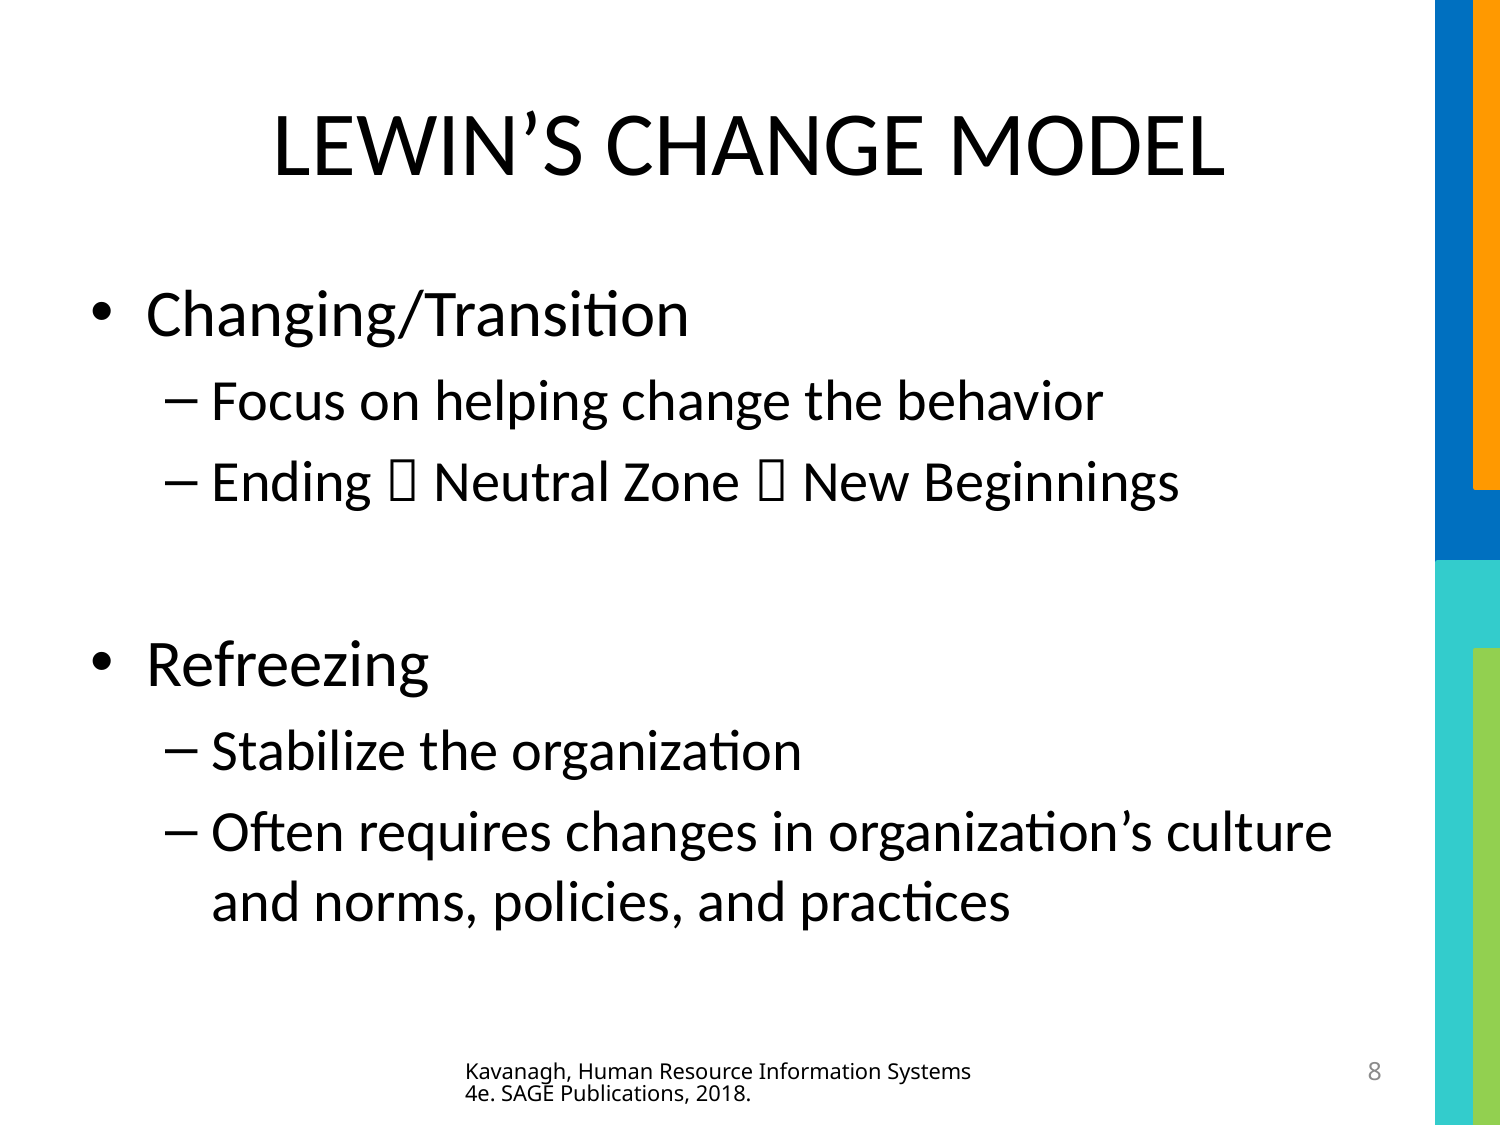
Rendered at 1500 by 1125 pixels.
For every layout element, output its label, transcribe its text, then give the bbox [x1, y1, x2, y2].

list Changing/Transition Focus on helping change the behavior Ending  Neutral Zone  New Beginnings Refreezing Stabilize the organization Often requires changes in organization’s culture and norms, policies, and practices [75, 262, 1425, 1005]
title LEWIN’S CHANGE MODEL [75, 45, 1425, 233]
slide_number 8 [1059, 1042, 1397, 1103]
footer Kavanagh, Human Resource Information Systems 4e. SAGE Publications, 2018. [450, 1042, 1004, 1103]
